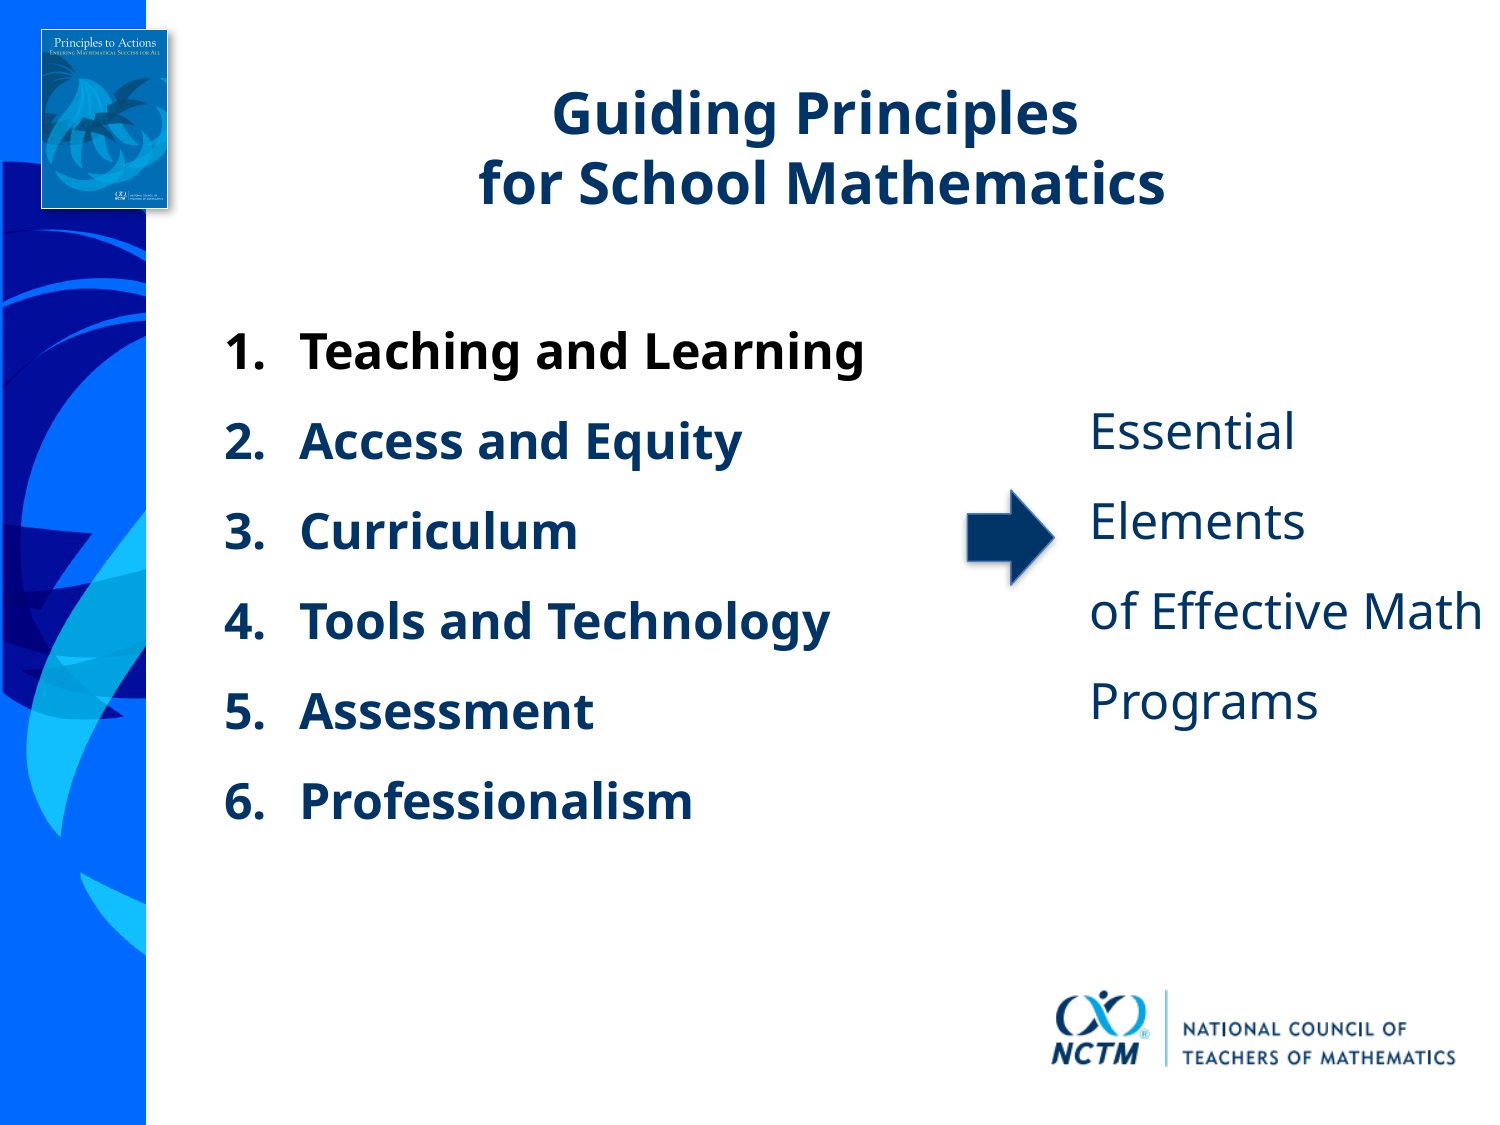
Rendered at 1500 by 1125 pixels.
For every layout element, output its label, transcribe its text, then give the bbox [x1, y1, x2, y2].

text_box Guiding Principles for School Mathematics [151, 52, 1500, 240]
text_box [967, 362, 1500, 924]
text_box Teaching and Learning Access and Equity Curriculum Tools and Technology Assessment Professionalism [209, 282, 989, 970]
picture [0, 0, 168, 1125]
picture [1034, 969, 1474, 1085]
